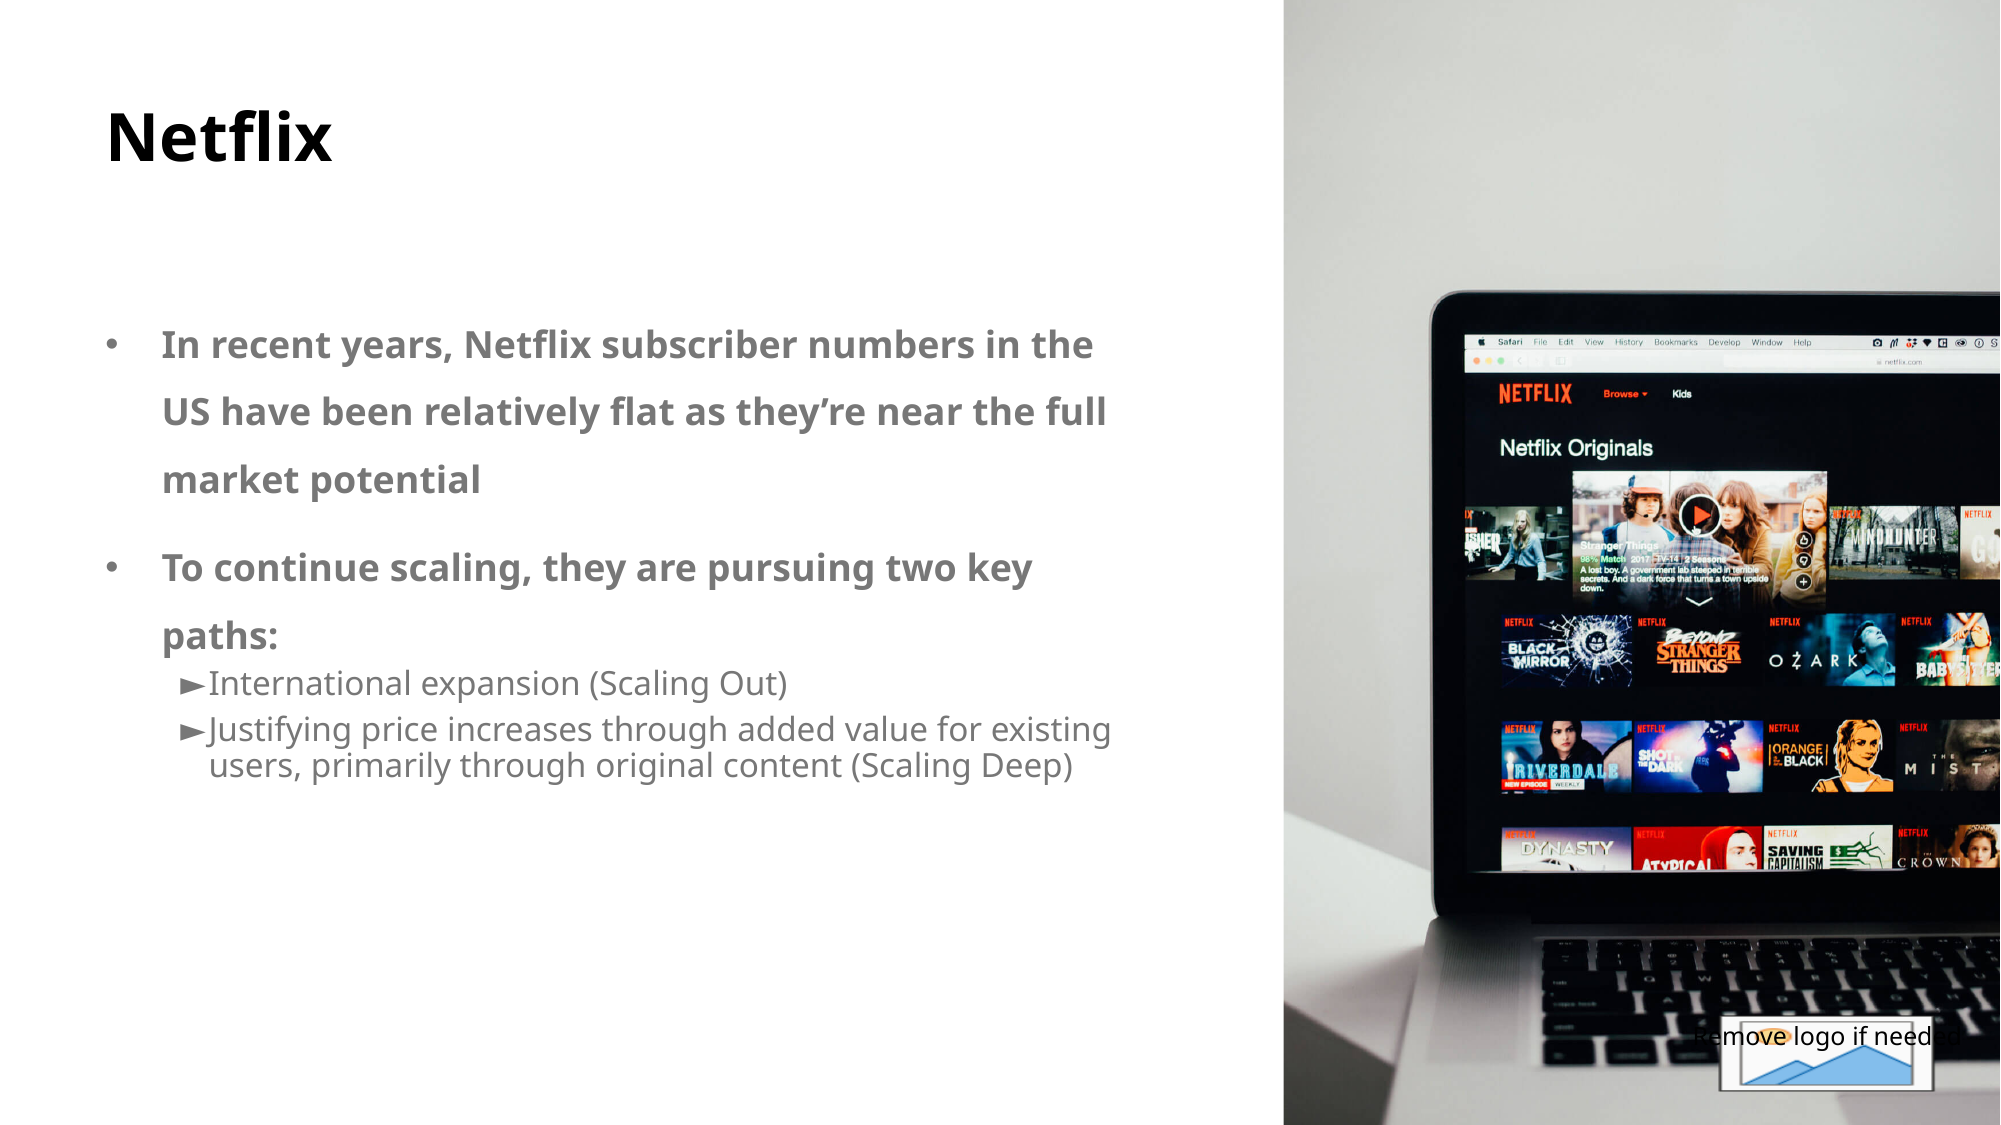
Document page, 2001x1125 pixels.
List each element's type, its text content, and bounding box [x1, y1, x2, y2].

list In recent years, Netflix subscriber numbers in the US have been relatively flat as they’re near the full market potential To continue scaling, they are pursuing two key paths: International expansion (Scaling Out) Justifying price increases through added value for existing users, primarily through original content (Scaling Deep) [90, 290, 1154, 1013]
picture [1283, 0, 2000, 1125]
title Netflix [90, 30, 1095, 249]
